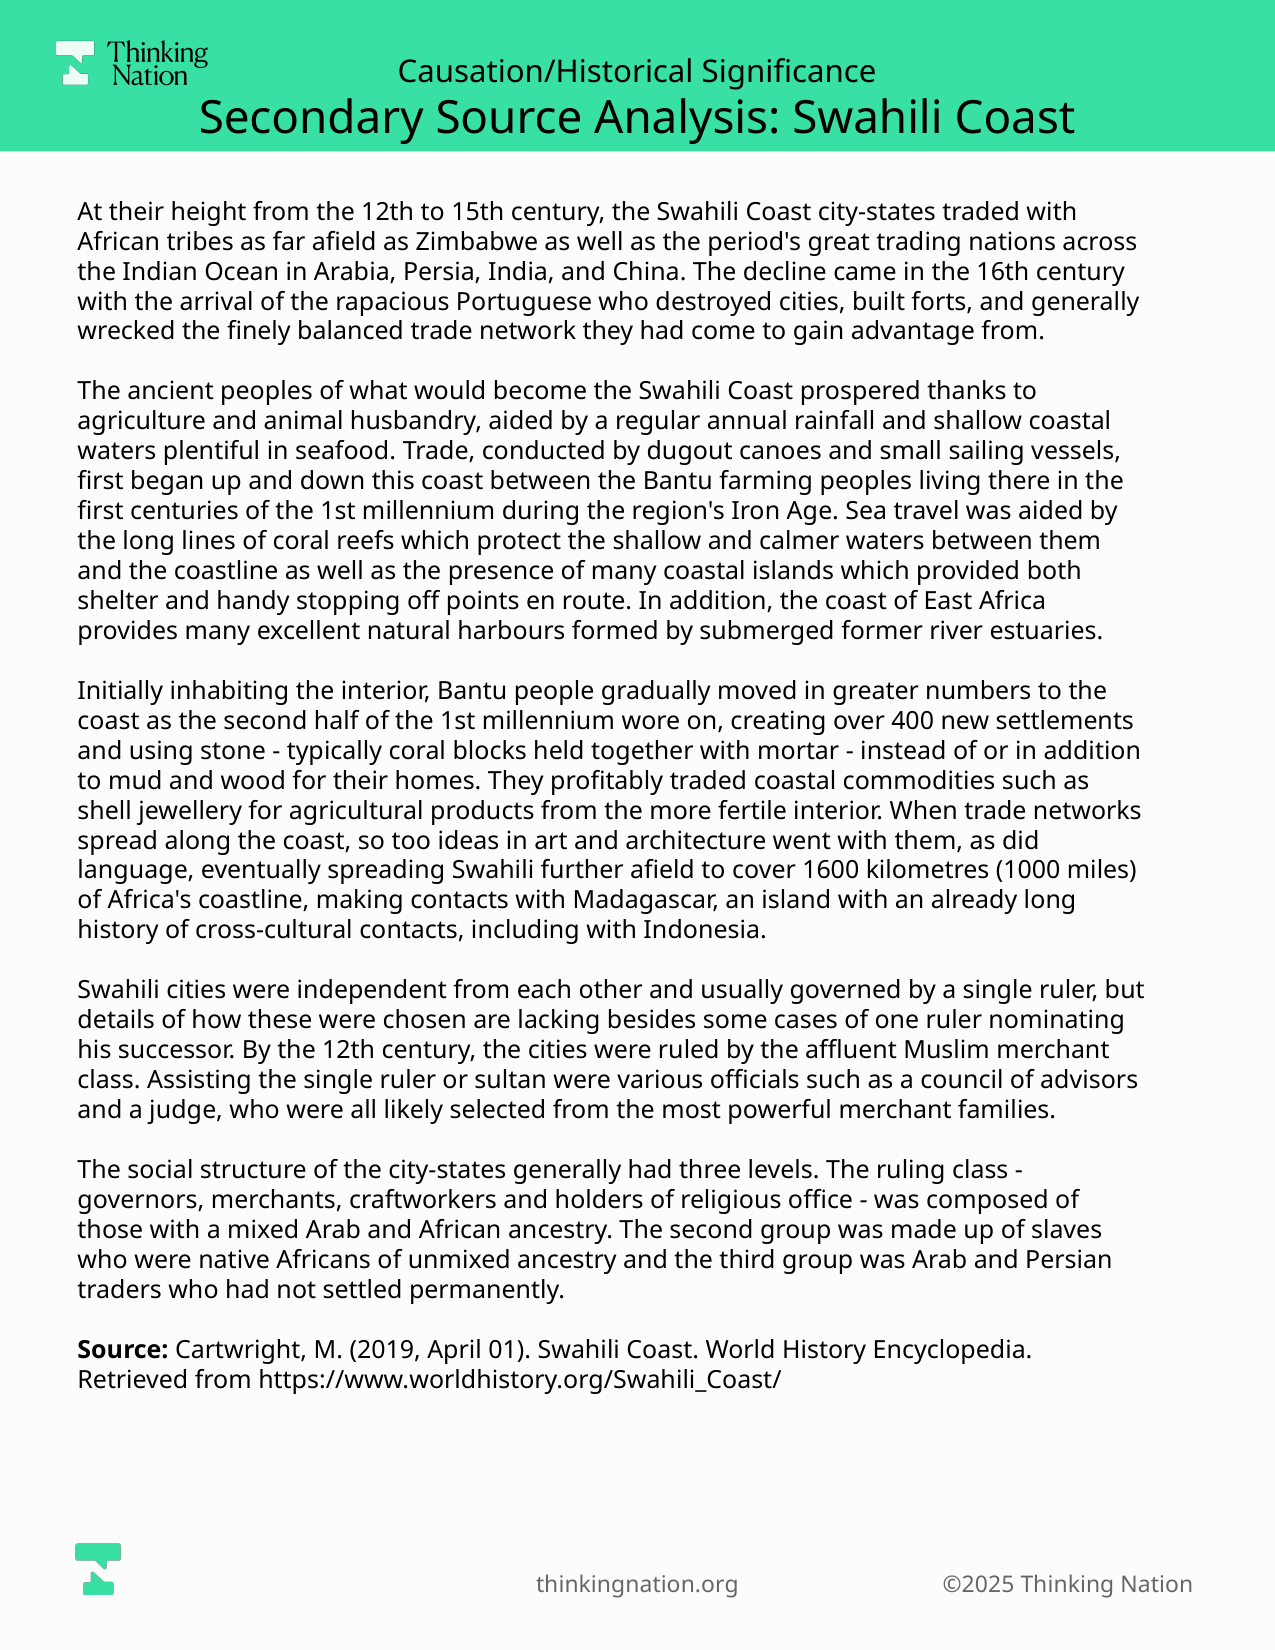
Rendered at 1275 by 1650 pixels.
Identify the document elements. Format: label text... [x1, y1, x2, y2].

picture [62, 1533, 134, 1605]
text_box ©2025 Thinking Nation [907, 1553, 1210, 1605]
picture [38, 26, 213, 99]
text_box Causation/Historical Significance Secondary Source Analysis: Swahili Coast [0, 0, 1275, 152]
text_box At their height from the 12th to 15th century, the Swahili Coast city-states traded with African tribes as far afield as Zimbabwe as well as the period's great trading nations across the Indian Ocean in Arabia, Persia, India, and China. The decline came in the 16th century with the arrival of the rapacious Portuguese who destroyed cities, built forts, and generally wrecked the finely balanced trade network they had come to gain advantage from. The ancient peoples of what would become the Swahili Coast prospered thanks to agriculture and animal husbandry, aided by a regular annual rainfall and shallow coastal waters plentiful in seafood. Trade, conducted by dugout canoes and small sailing vessels, first began up and down this coast between the Bantu farming peoples living there in the first centuries of the 1st millennium during the region's Iron Age. Sea travel was aided by the long lines of coral reefs which protect the shallow and calmer waters between them and the coastline as well as the presence of many coastal islands which provided both shelter and handy stopping off points en route. In addition, the coast of East Africa provides many excellent natural harbours formed by submerged former river estuaries. Initially inhabiting the interior, Bantu people gradually moved in greater numbers to the coast as the second half of the 1st millennium wore on, creating over 400 new settlements and using stone - typically coral blocks held together with mortar - instead of or in addition to mud and wood for their homes. They profitably traded coastal commodities such as shell jewellery for agricultural products from the more fertile interior. When trade networks spread along the coast, so too ideas in art and architecture went with them, as did language, eventually spreading Swahili further afield to cover 1600 kilometres (1000 miles) of Africa's coastline, making contacts with Madagascar, an island with an already long history of cross-cultural contacts, including with Indonesia. Swahili cities were independent from each other and usually governed by a single ruler, but details of how these were chosen are lacking besides some cases of one ruler nominating his successor. By the 12th century, the cities were ruled by the affluent Muslim merchant class. Assisting the single ruler or sultan were various officials such as a council of advisors and a judge, who were all likely selected from the most powerful merchant families. The social structure of the city-states generally had three levels. The ruling class - governors, merchants, craftworkers and holders of religious office - was composed of those with a mixed Arab and African ancestry. The second group was made up of slaves who were native Africans of unmixed ancestry and the third group was Arab and Persian traders who had not settled permanently. Source: Cartwright, M. (2019, April 01). Swahili Coast. World History Encyclopedia. Retrieved from https://www.worldhistory.org/Swahili_Coast/ [62, 180, 1163, 1534]
text_box thinkingnation.org [486, 1553, 789, 1605]
